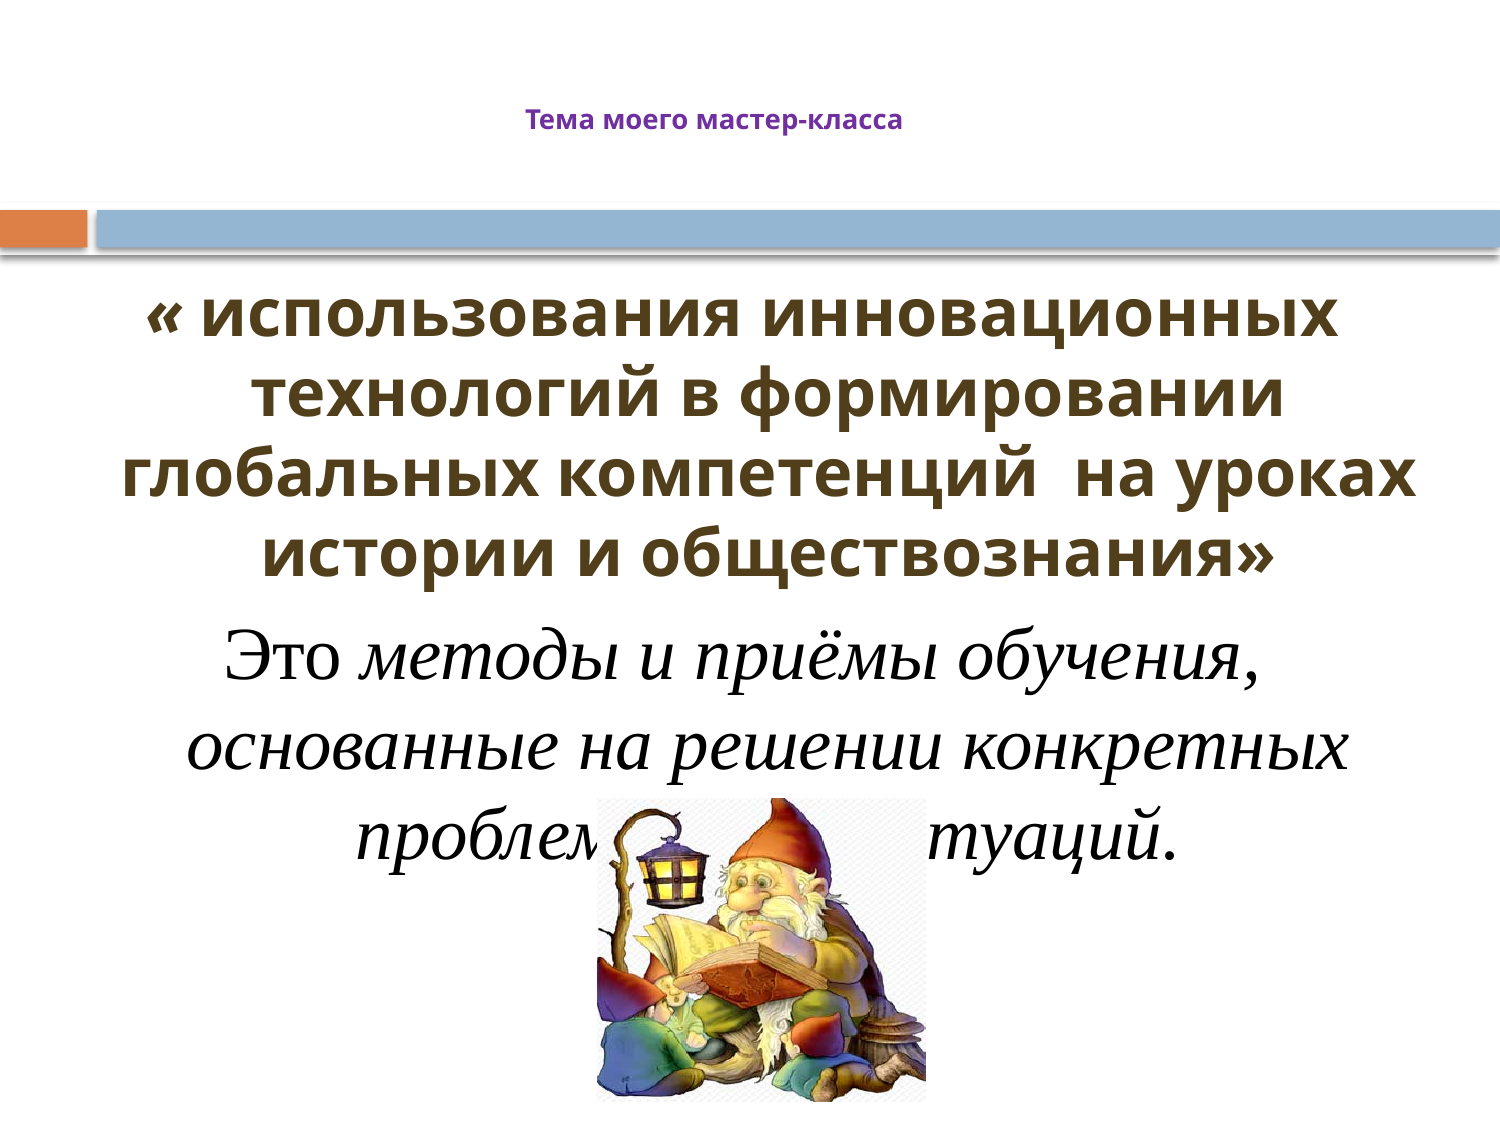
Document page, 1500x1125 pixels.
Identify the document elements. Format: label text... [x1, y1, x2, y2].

title Тема моего мастер-класса [100, 37, 1438, 200]
picture [597, 798, 926, 1102]
list « использования инновационных технологий в формировании глобальных компетенций на уроках истории и обществознания» Это методы и приёмы обучения, основанные на решении конкретных проблем, задач-ситуаций. [46, 262, 1438, 1090]
